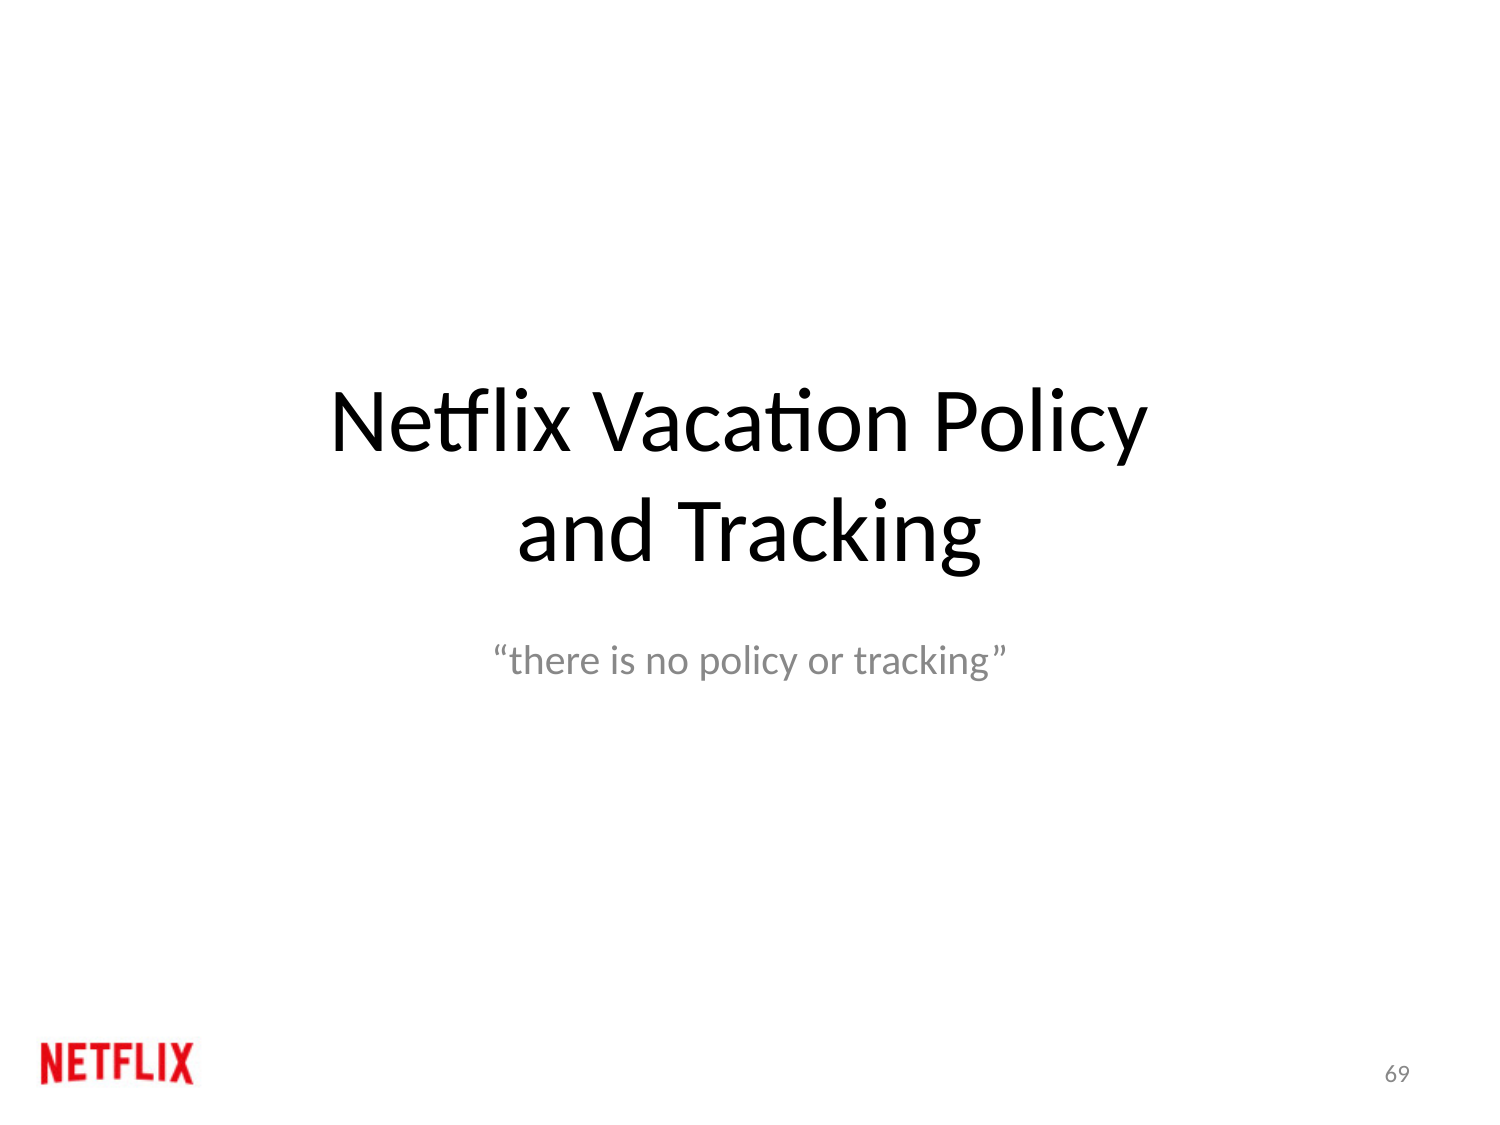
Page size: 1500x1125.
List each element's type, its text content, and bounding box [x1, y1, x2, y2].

picture [24, 1024, 211, 1104]
title Netflix Vacation Policy and Tracking [112, 349, 1388, 591]
subtitle “there is no policy or tracking” [225, 624, 1275, 913]
slide_number ‹#› [1074, 1042, 1425, 1103]
